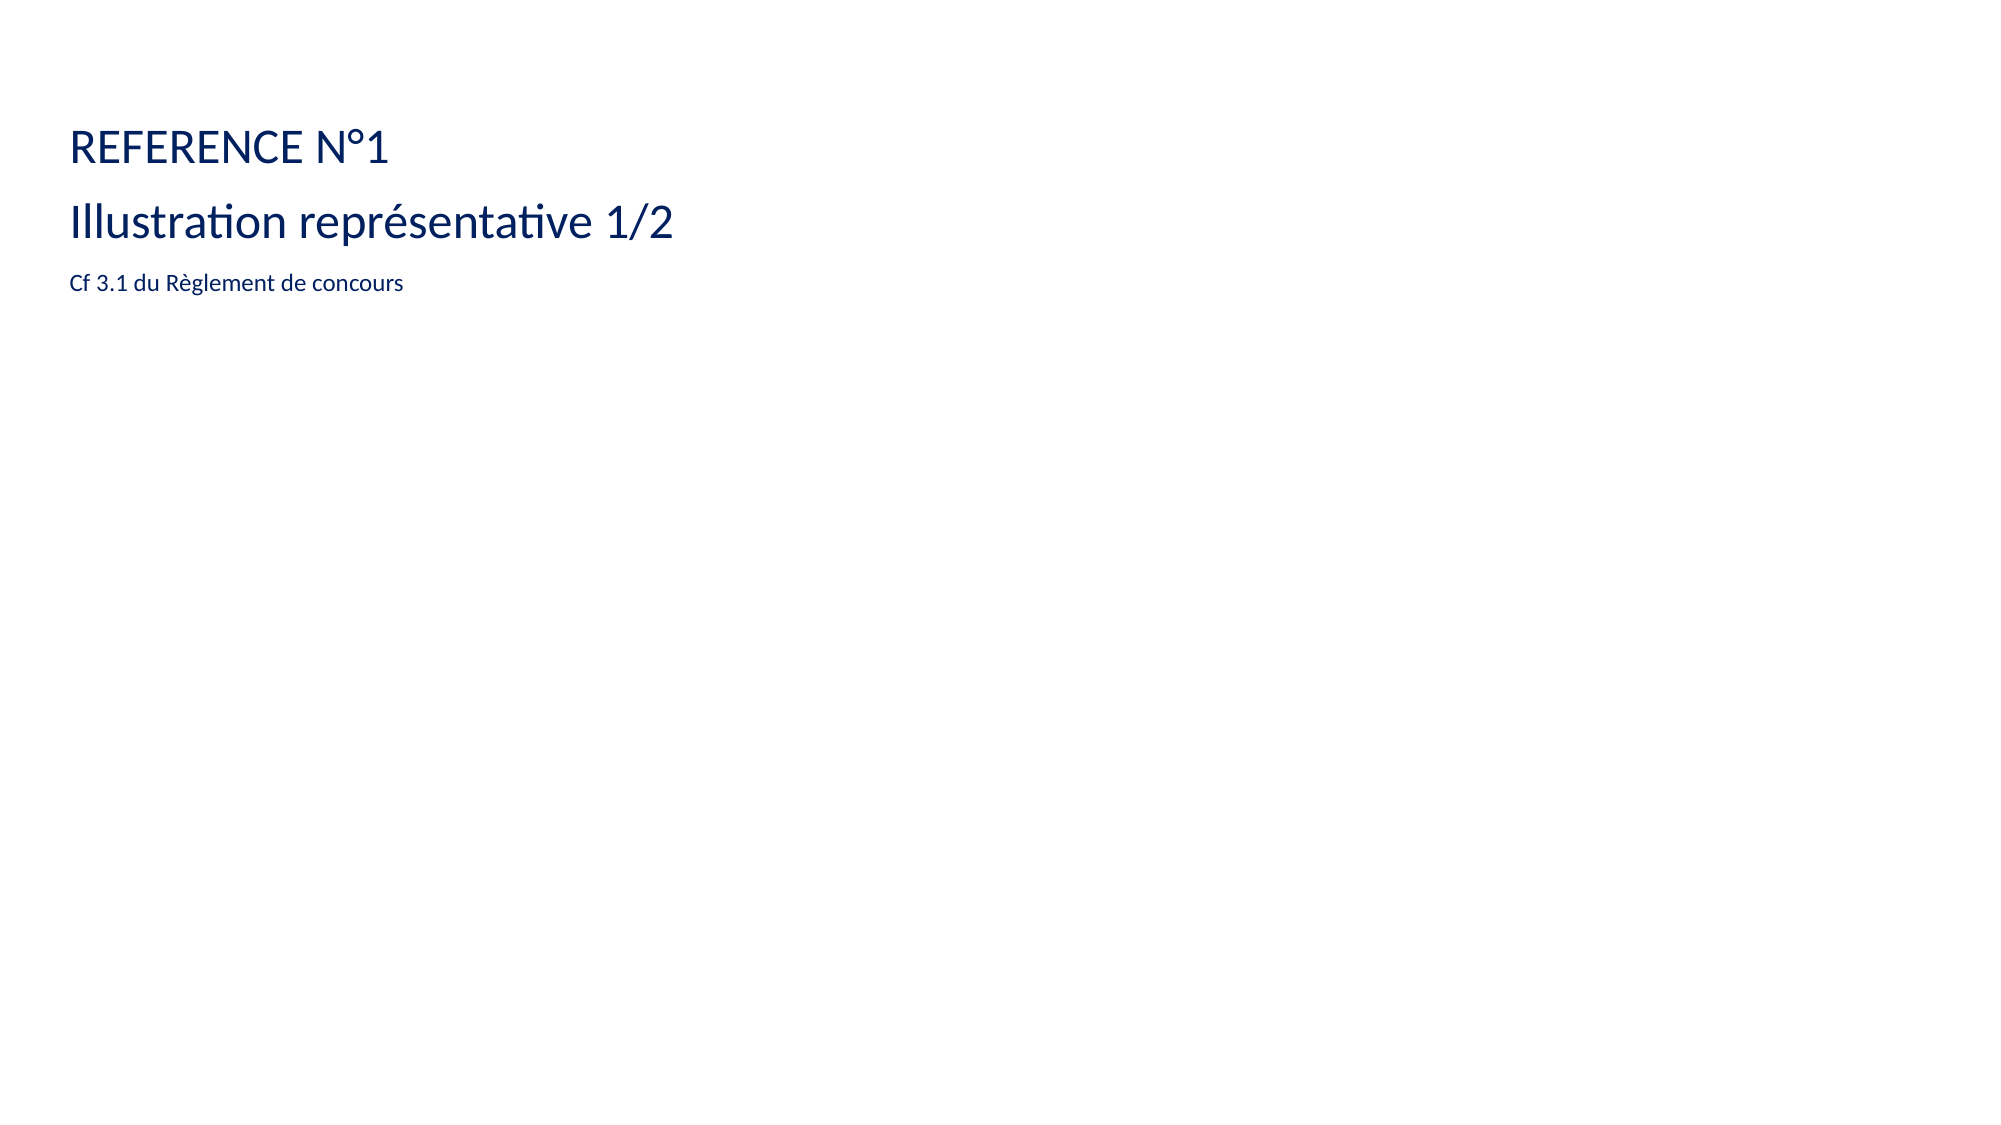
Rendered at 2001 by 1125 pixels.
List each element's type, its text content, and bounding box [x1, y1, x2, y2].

subtitle REFERENCE N°1 Illustration représentative 1/2 Cf 3.1 du Règlement de concours [54, 112, 1555, 385]
